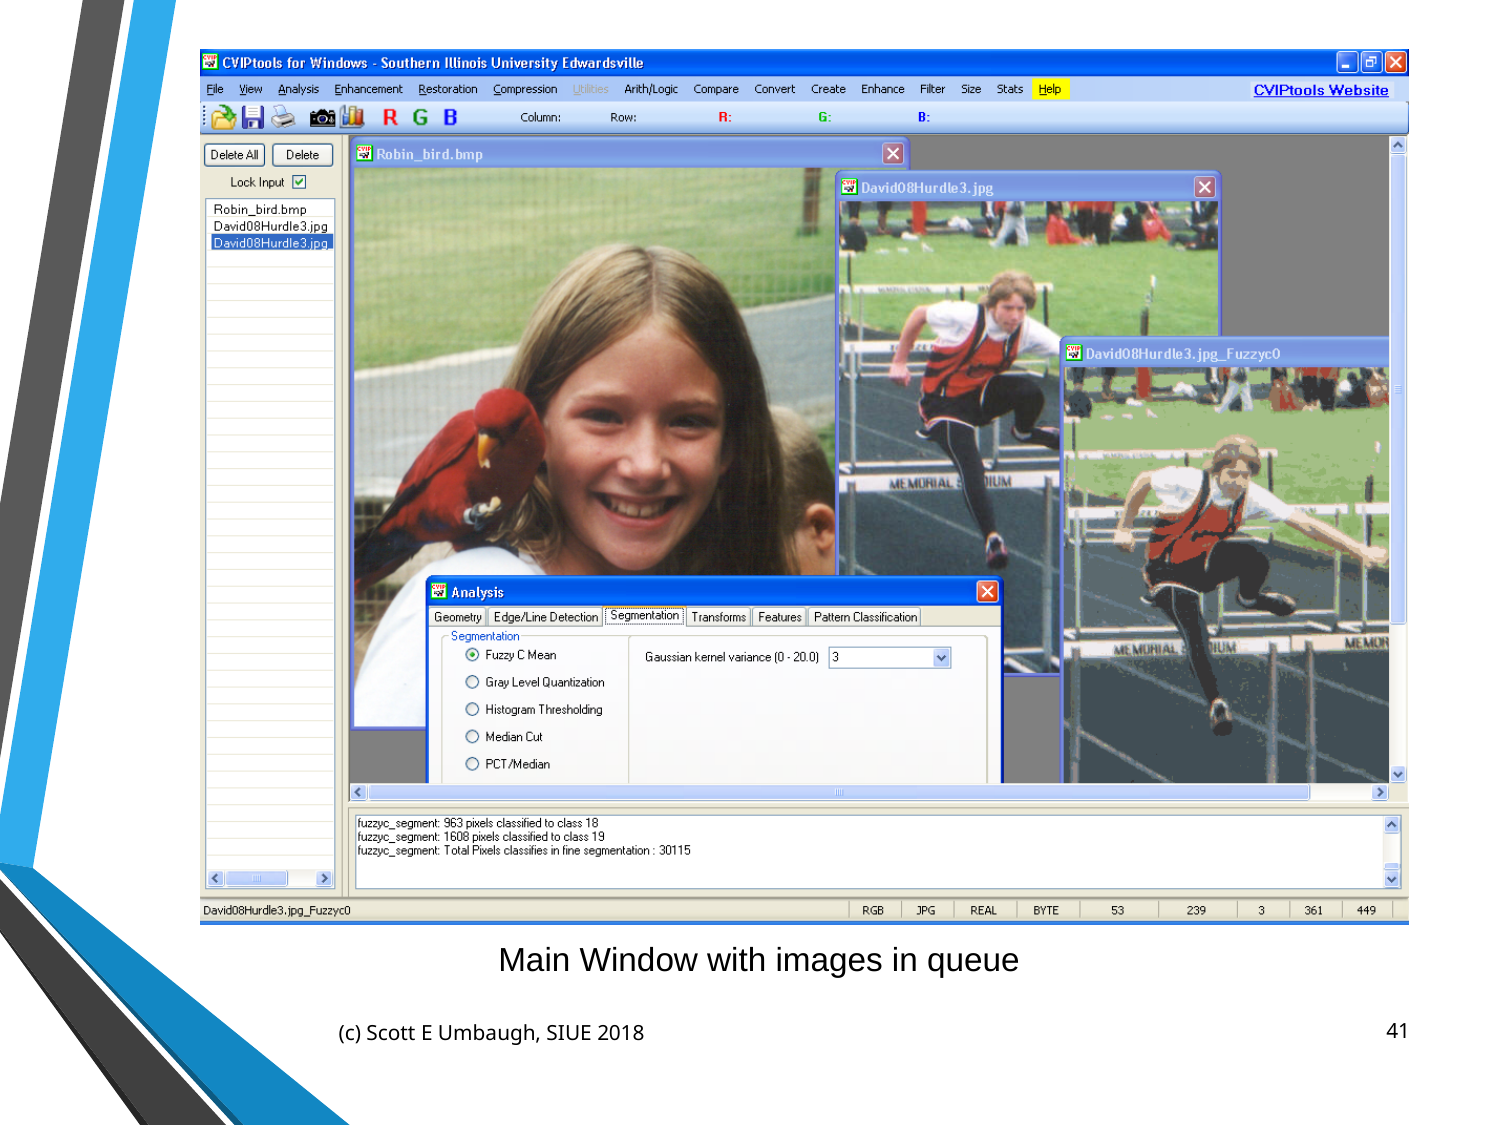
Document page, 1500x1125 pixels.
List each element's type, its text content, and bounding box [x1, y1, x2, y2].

slide_number 41 [1354, 1001, 1425, 1062]
text_box Main Window with images in queue [483, 930, 1036, 986]
footer (c) Scott E Umbaugh, SIUE 2018 [323, 1001, 1196, 1062]
picture [199, 49, 1409, 926]
